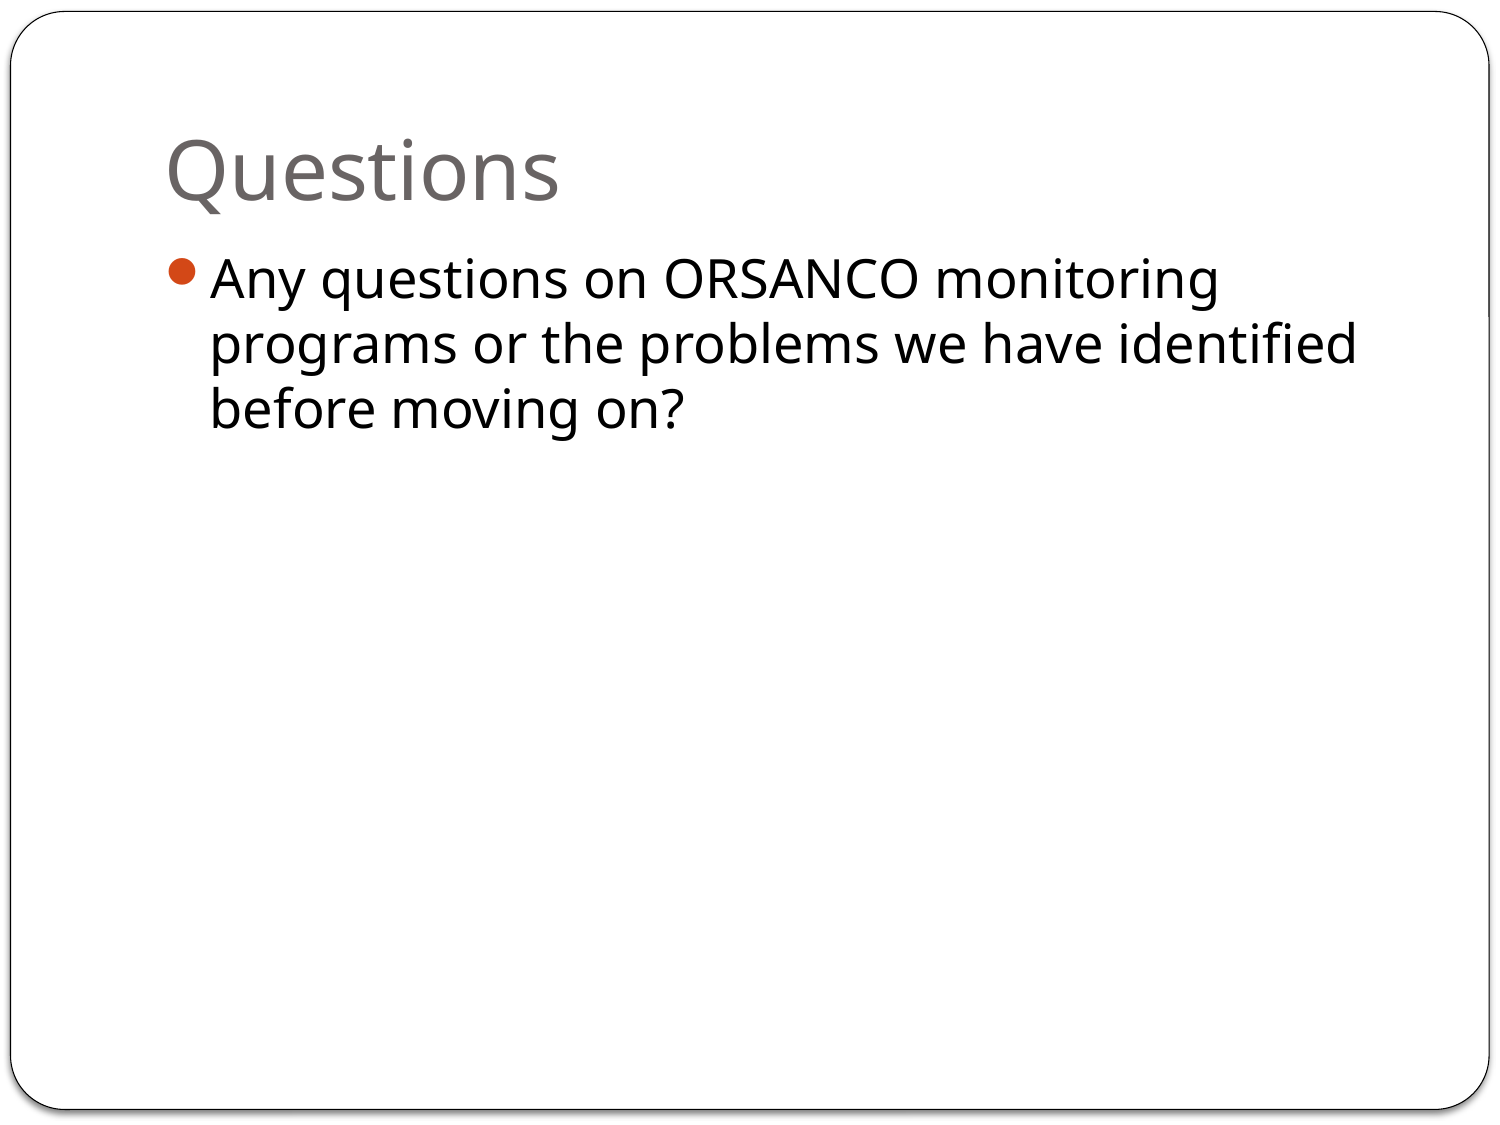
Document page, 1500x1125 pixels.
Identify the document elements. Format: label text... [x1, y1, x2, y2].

title Questions [150, 45, 1425, 233]
list Any questions on ORSANCO monitoring programs or the problems we have identified before moving on? [150, 237, 1425, 988]
